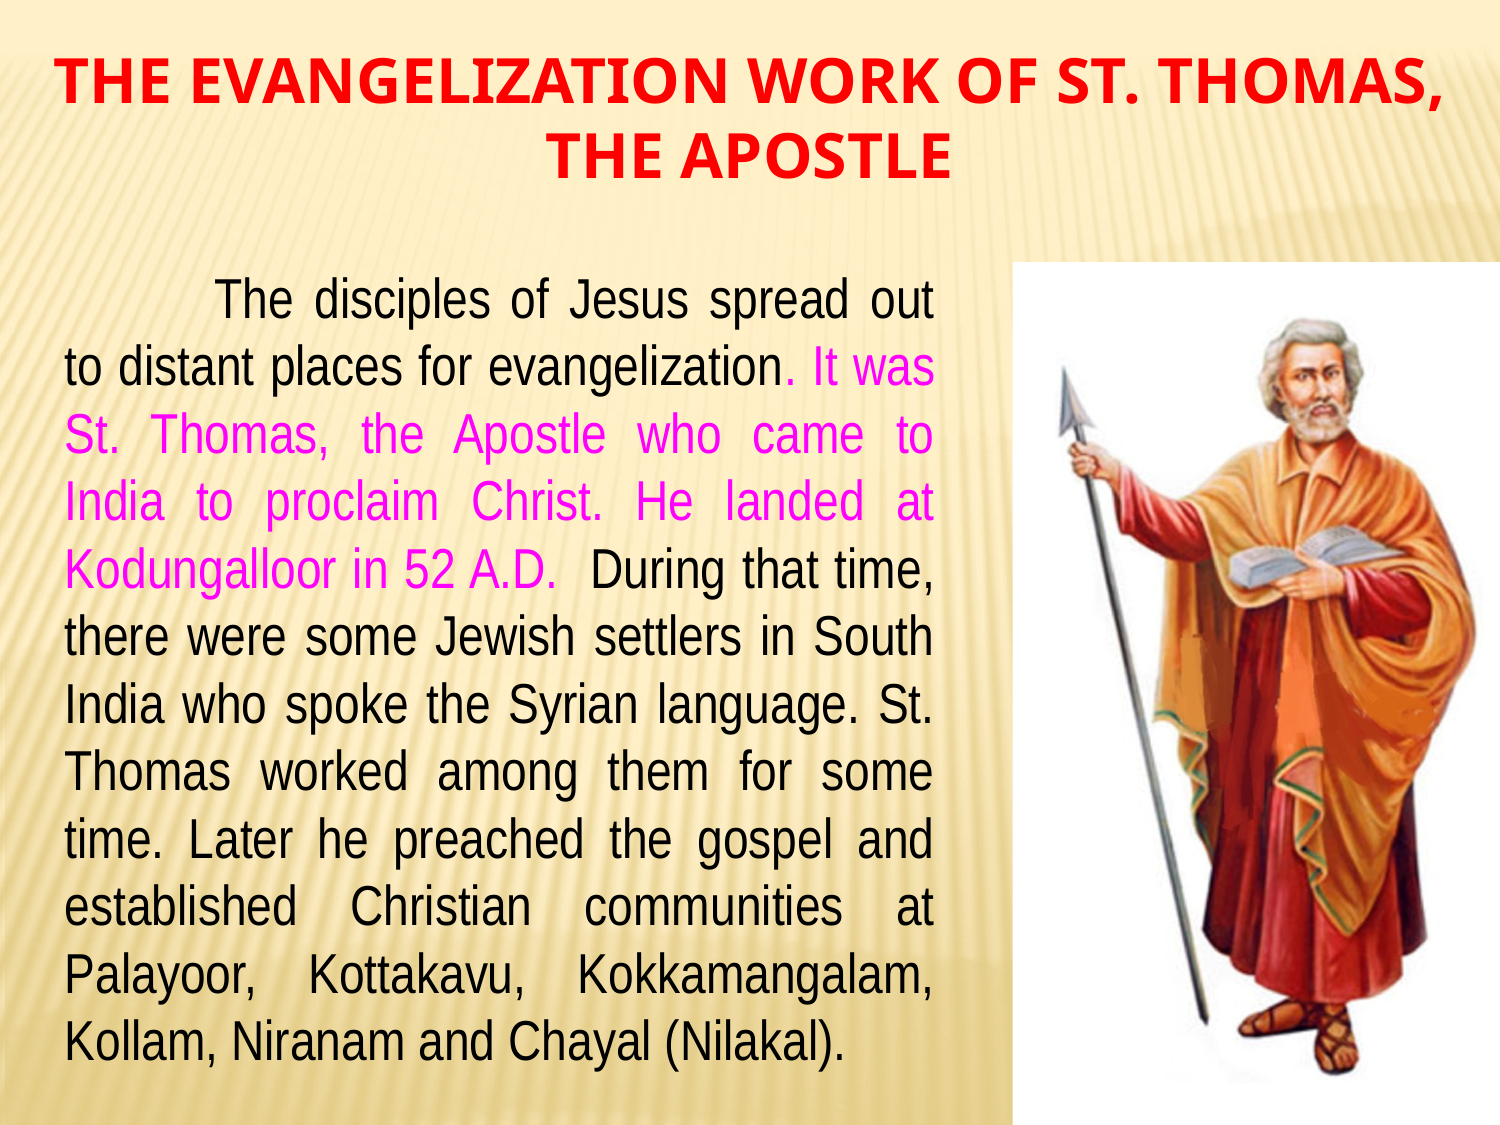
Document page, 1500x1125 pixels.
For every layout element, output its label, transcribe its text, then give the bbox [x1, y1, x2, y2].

text_box THE EVANGELIZATION WORK OF ST. THOMAS, THE APOSTLE [0, 34, 1500, 199]
text_box The disciples of Jesus spread out to distant places for evangelization. It was St. Thomas, the Apostle who came to India to proclaim Christ. He landed at Kodungalloor in 52 A.D. During that time, there were some Jewish settlers in South India who spoke the Syrian language. St. Thomas worked among them for some time. Later he preached the gospel and established Christian communities at Palayoor, Kottakavu, Kokkamangalam, Kollam, Niranam and Chayal (Nilakal). [49, 254, 950, 1080]
picture [1012, 262, 1500, 1125]
